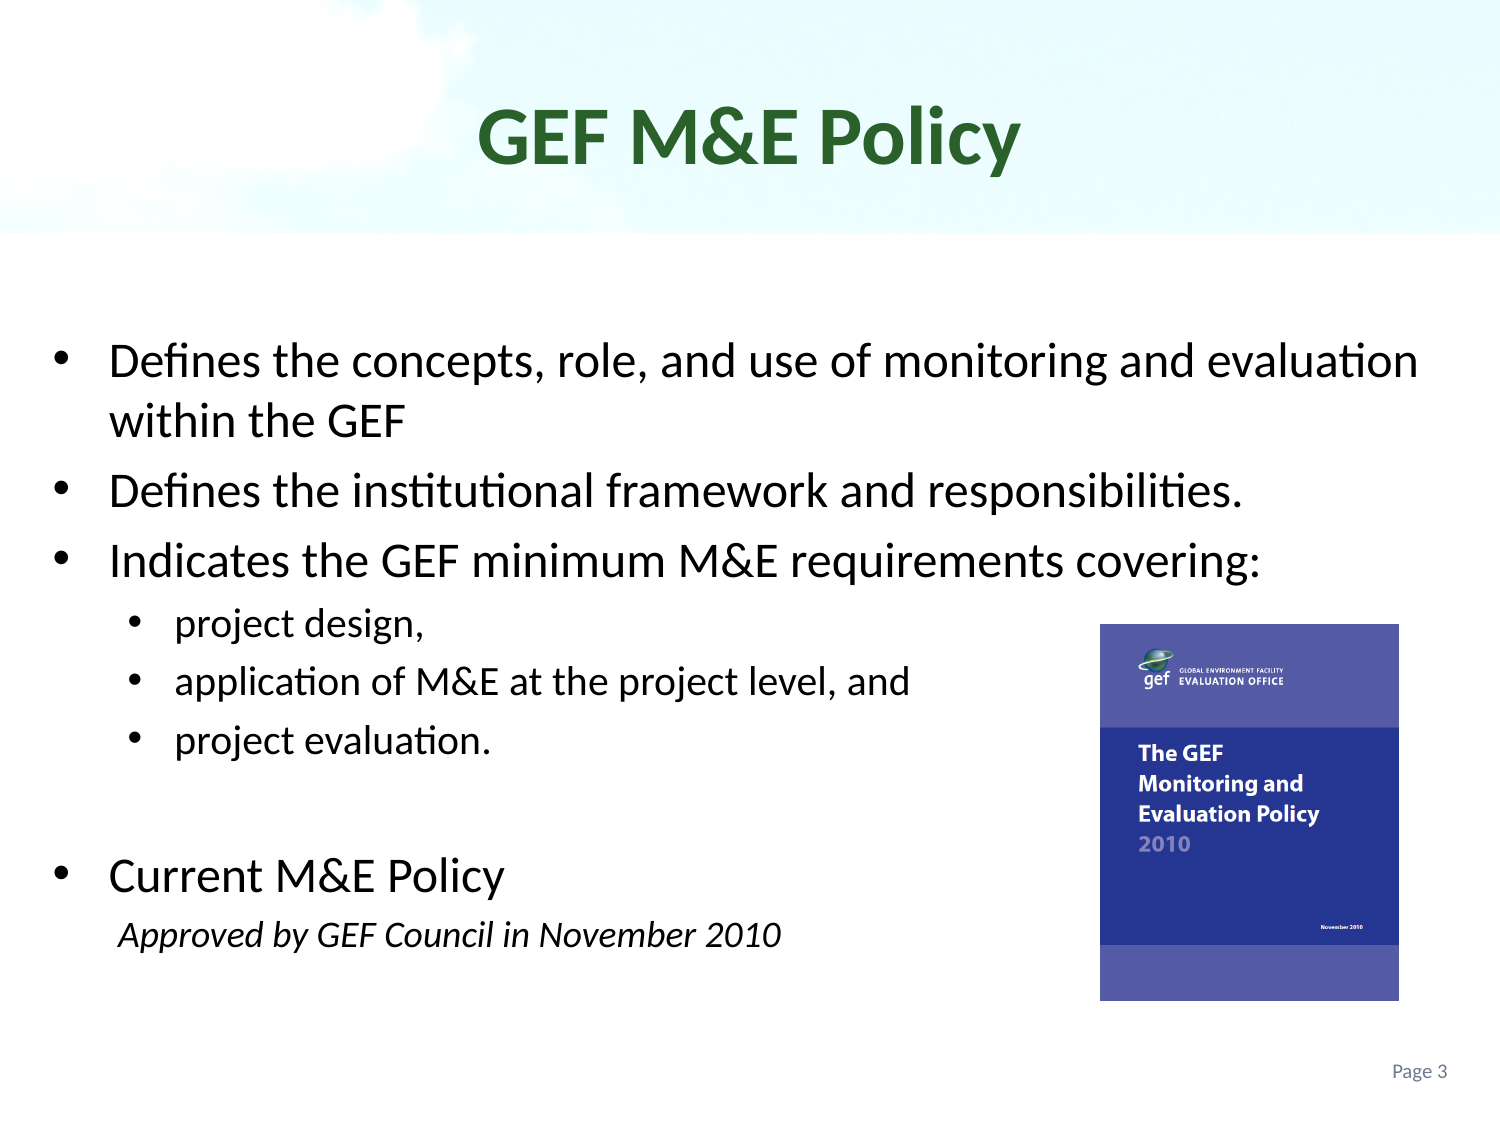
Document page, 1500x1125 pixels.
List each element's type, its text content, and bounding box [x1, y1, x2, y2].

list Defines the concepts, role, and use of monitoring and evaluation within the GEF Defines the institutional framework and responsibilities. Indicates the GEF minimum M&E requirements covering: project design, application of M&E at the project level, and project evaluation. Current M&E Policy Approved by GEF Council in November 2010 [37, 249, 1463, 1050]
picture [1099, 624, 1399, 1002]
title GEF M&E Policy [37, 37, 1463, 225]
